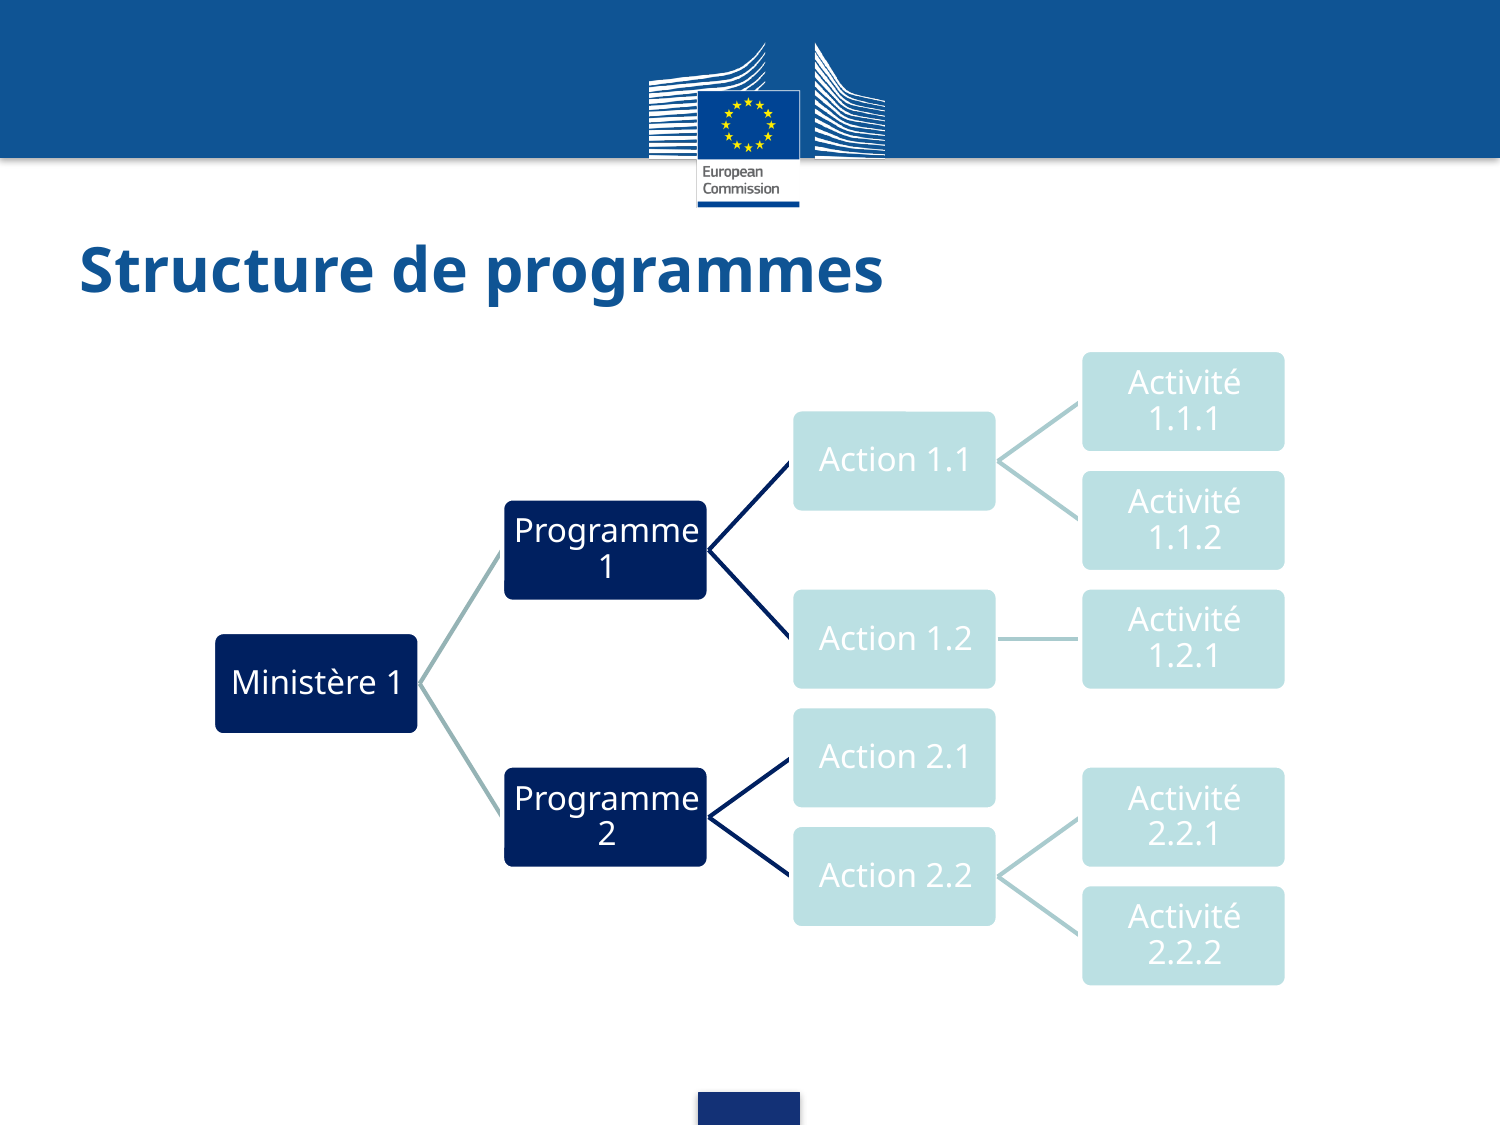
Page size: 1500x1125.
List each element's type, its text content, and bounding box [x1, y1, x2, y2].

title Structure de programmes [64, 219, 1416, 315]
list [74, 349, 1426, 988]
picture [649, 42, 885, 208]
